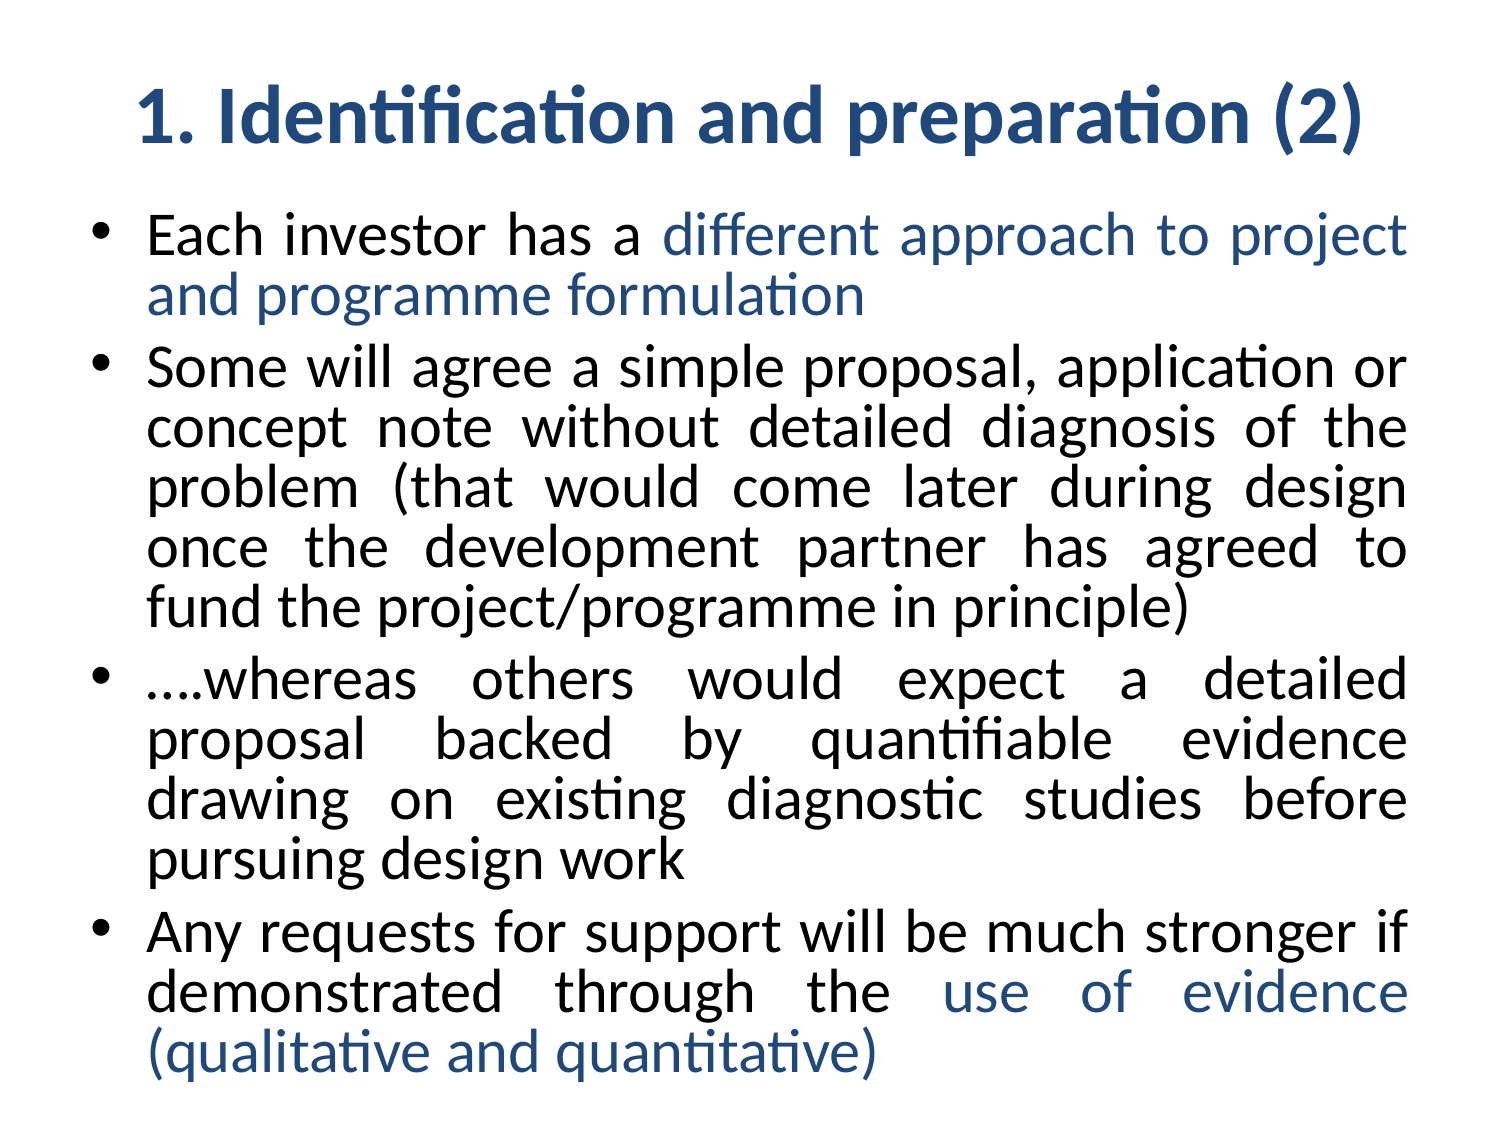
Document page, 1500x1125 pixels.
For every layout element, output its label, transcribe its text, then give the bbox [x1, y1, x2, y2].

title 1. Identification and preparation (2) [74, 44, 1426, 176]
list Each investor has a different approach to project and programme formulation Some will agree a simple proposal, application or concept note without detailed diagnosis of the problem (that would come later during design once the development partner has agreed to fund the project/programme in principle) ….whereas others would expect a detailed proposal backed by quantifiable evidence drawing on existing diagnostic studies before pursuing design work Any requests for support will be much stronger if demonstrated through the use of evidence (qualitative and quantitative) [74, 199, 1426, 943]
